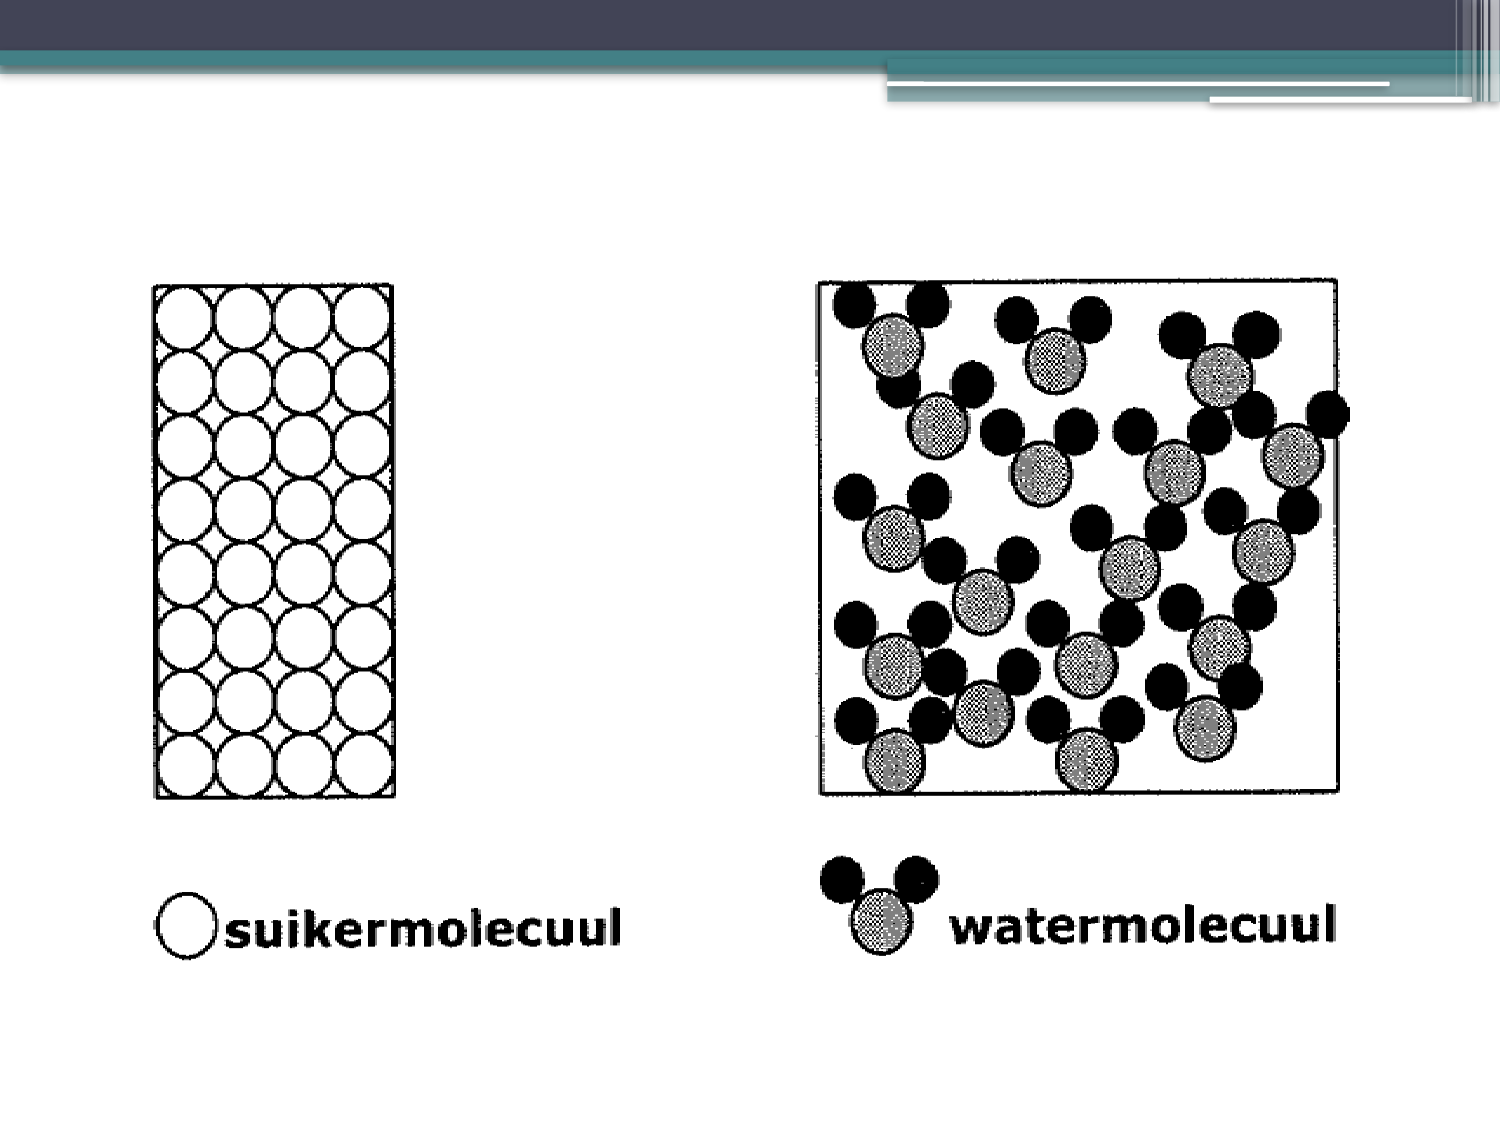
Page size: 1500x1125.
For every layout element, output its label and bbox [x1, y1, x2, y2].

list [135, 255, 1389, 965]
